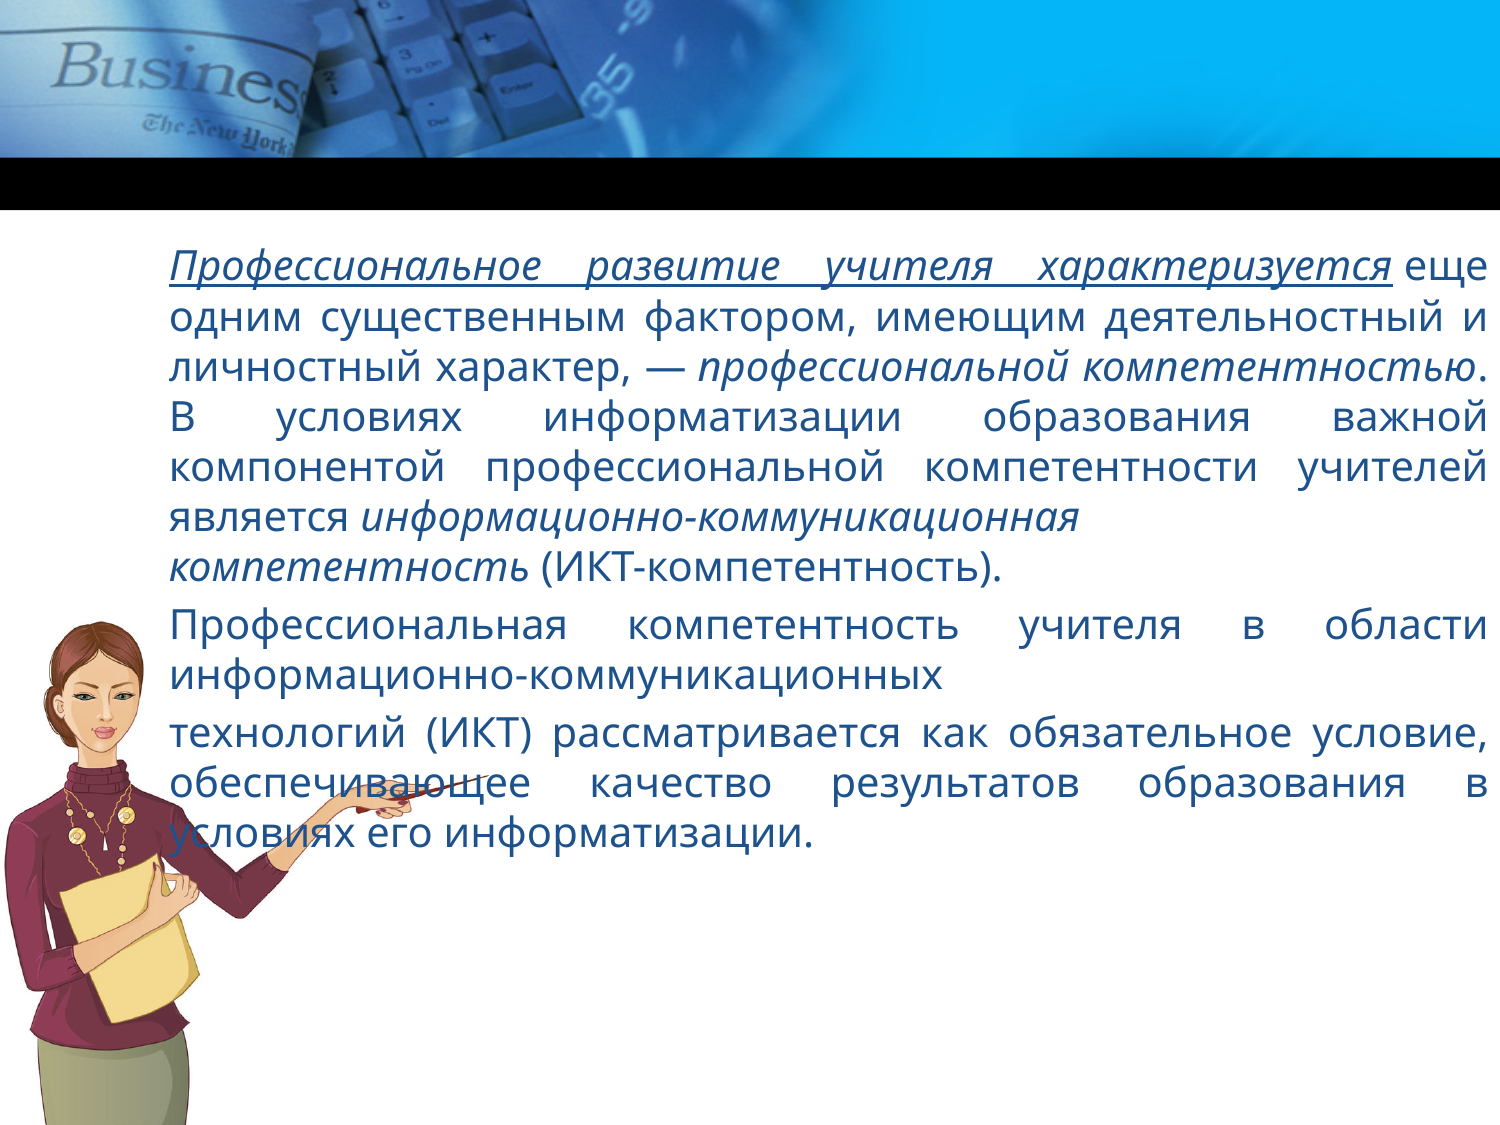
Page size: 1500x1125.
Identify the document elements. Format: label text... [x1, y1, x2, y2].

list Профессиональное развитие учителя характеризуется еще одним существенным фактором, имеющим деятельностный и личностный характер, — профессиональной компетентностью. В условиях информатизации образования важной компонентой профессиональной компетентности учителей является информационно-коммуникационная компетентность (ИКТ-компетентность). Профессиональная компетентность учителя в области информационно-коммуникационных технологий (ИКТ) рассматривается как обязательное условие, обеспечивающее качество результатов образования в условиях его информатизации. [153, 231, 1500, 1043]
picture [3, 621, 489, 1125]
picture [0, 0, 843, 157]
